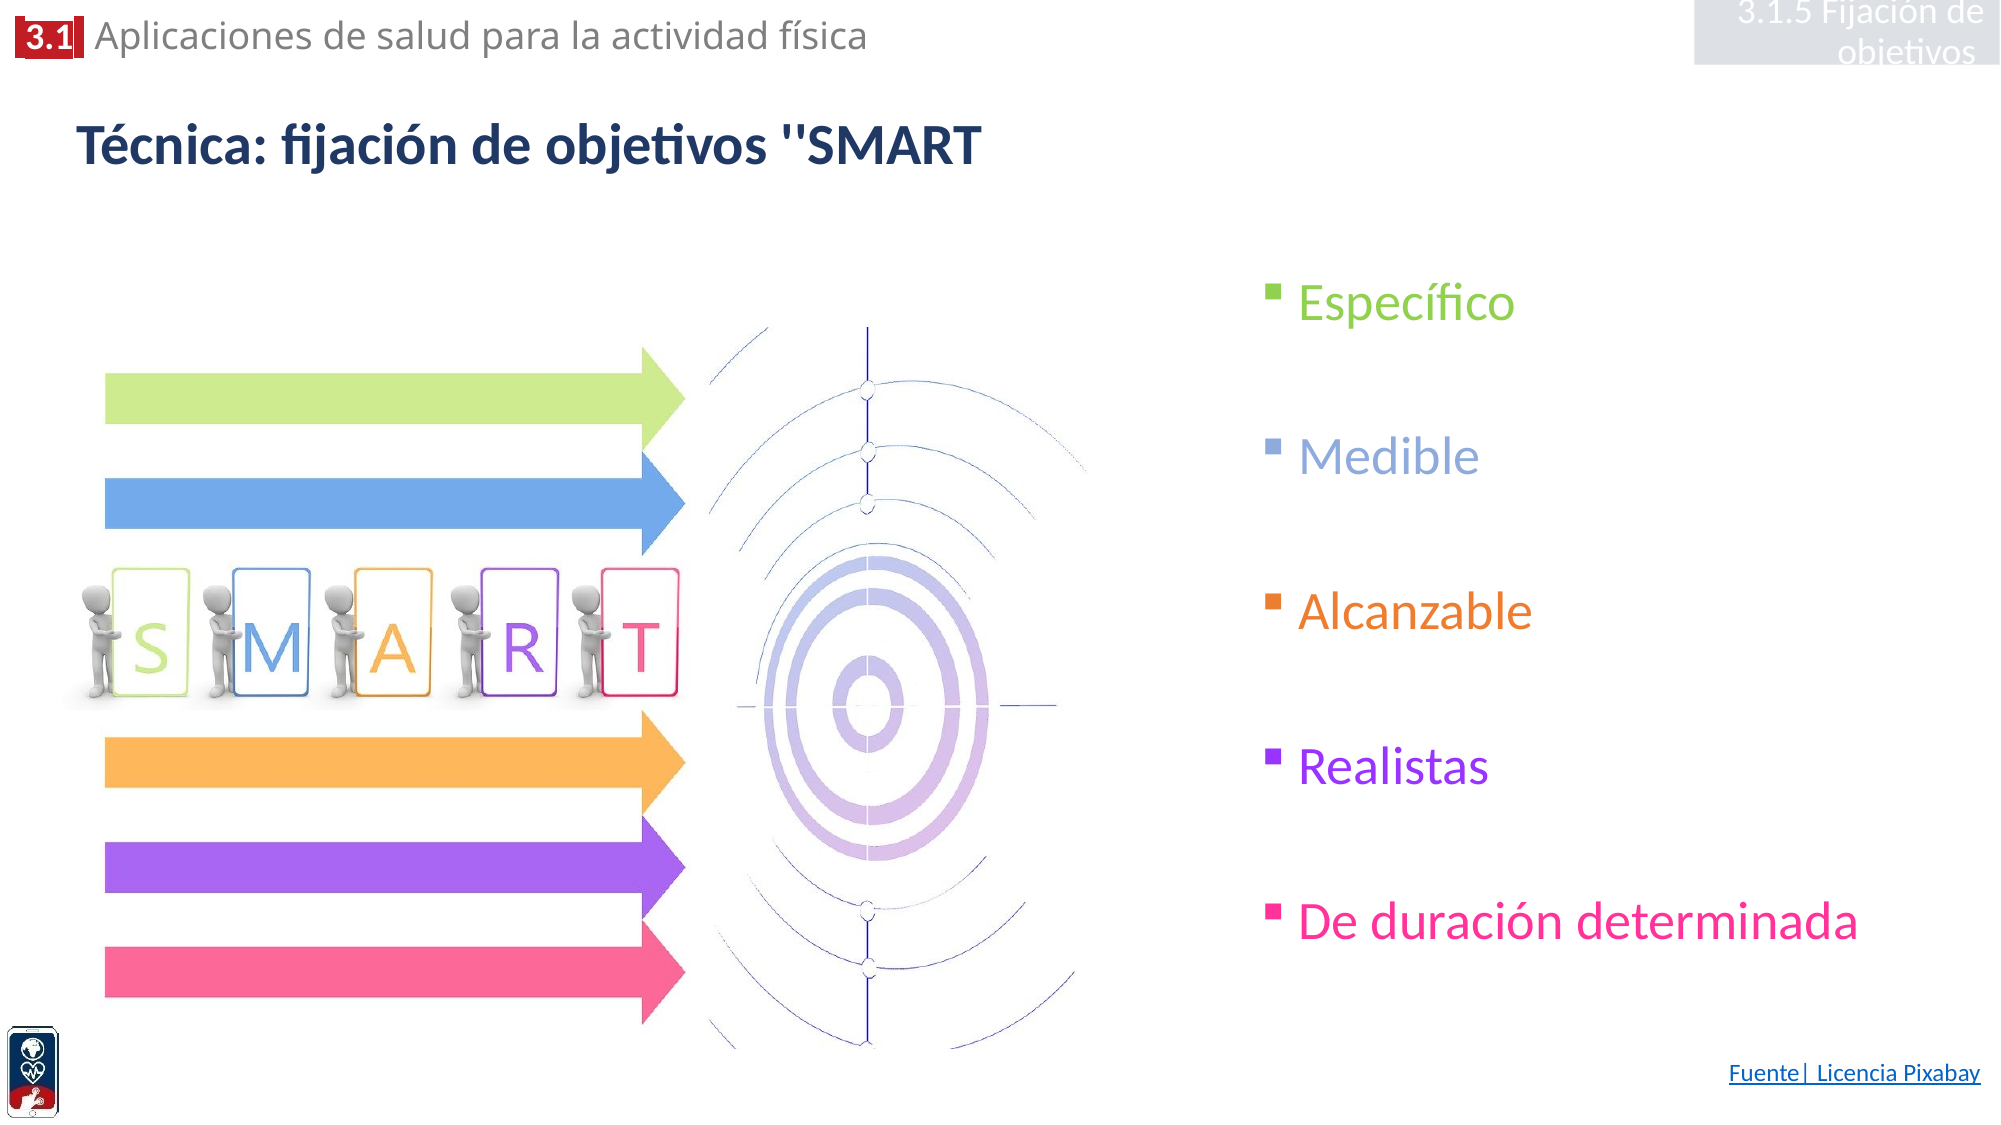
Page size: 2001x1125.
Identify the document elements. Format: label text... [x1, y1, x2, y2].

picture [61, 327, 1088, 1049]
title Técnica: fijación de objetivos ''SMART [61, 96, 1931, 195]
text_box Fuente| Licencia Pixabay [1599, 1048, 1996, 1094]
text_box 3.1.5 Fijación de objetivos [1694, 0, 2000, 65]
picture [7, 1026, 59, 1118]
list Específico Medible Alcanzable Realistas De duración determinada [1245, 258, 1954, 946]
